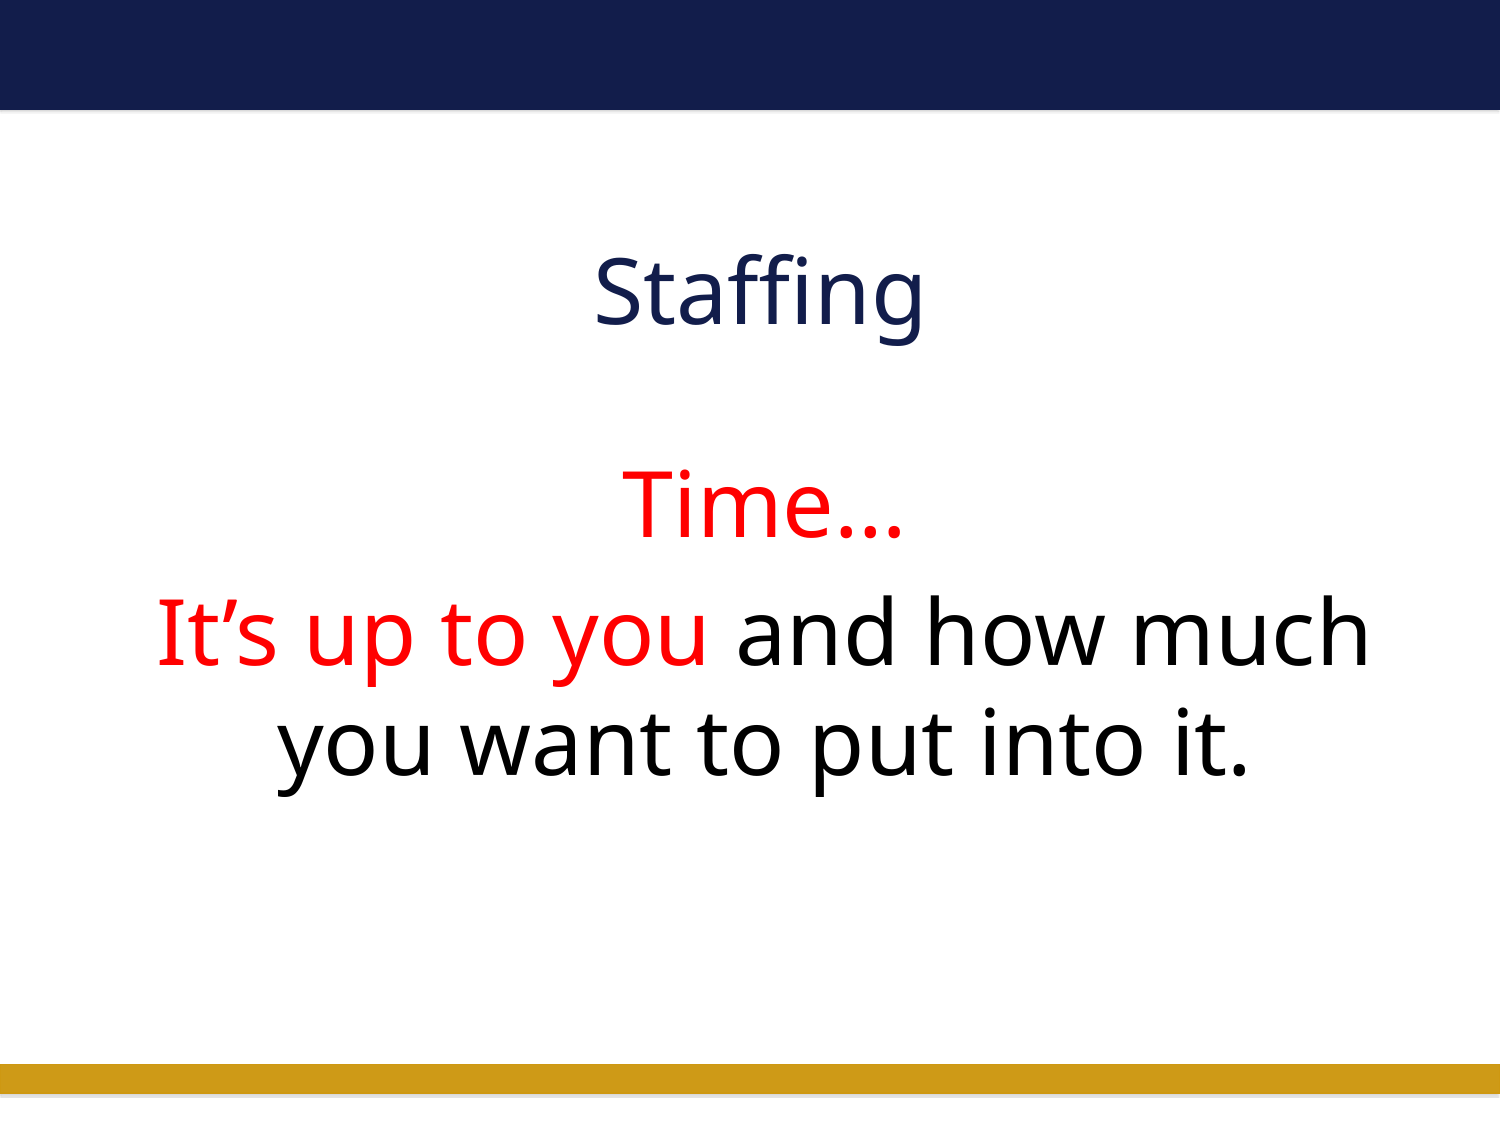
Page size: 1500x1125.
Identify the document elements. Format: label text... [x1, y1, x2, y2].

list Time… It’s up to you and how much you want to put into it. [100, 438, 1430, 817]
title Staffing [95, 173, 1425, 402]
